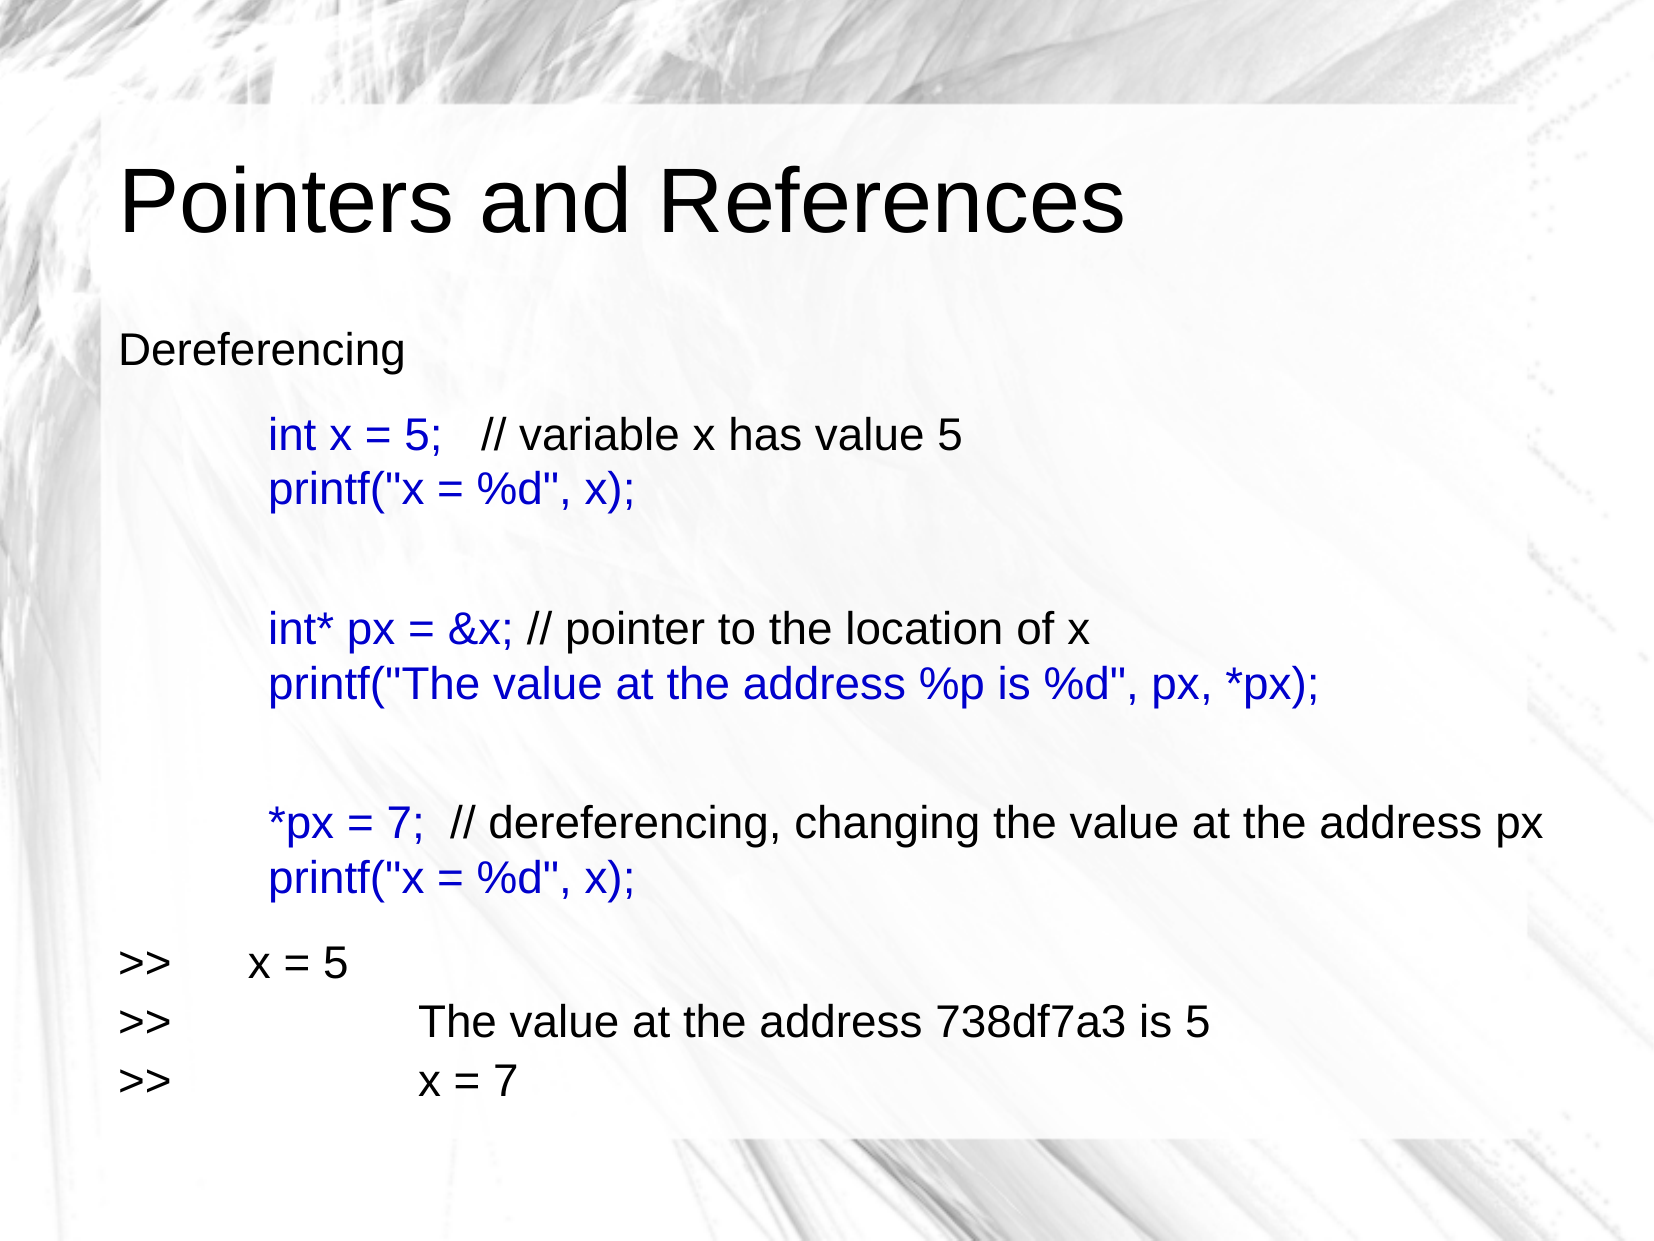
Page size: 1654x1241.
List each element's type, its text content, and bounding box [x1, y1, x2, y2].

list Dereferencing int x = 5; // variable x has value 5 printf("x = %d", x); int* px = &x; // pointer to the location of x printf("The value at the address %p is %d", px, *px); *px = 7; // dereferencing, changing the value at the address px printf("x = %d", x); >> x = 5 >> The value at the address 738df7a3 is 5 >> x = 7 [118, 319, 1571, 1109]
picture [0, 0, 1654, 1241]
title Pointers and References [118, 93, 1506, 299]
